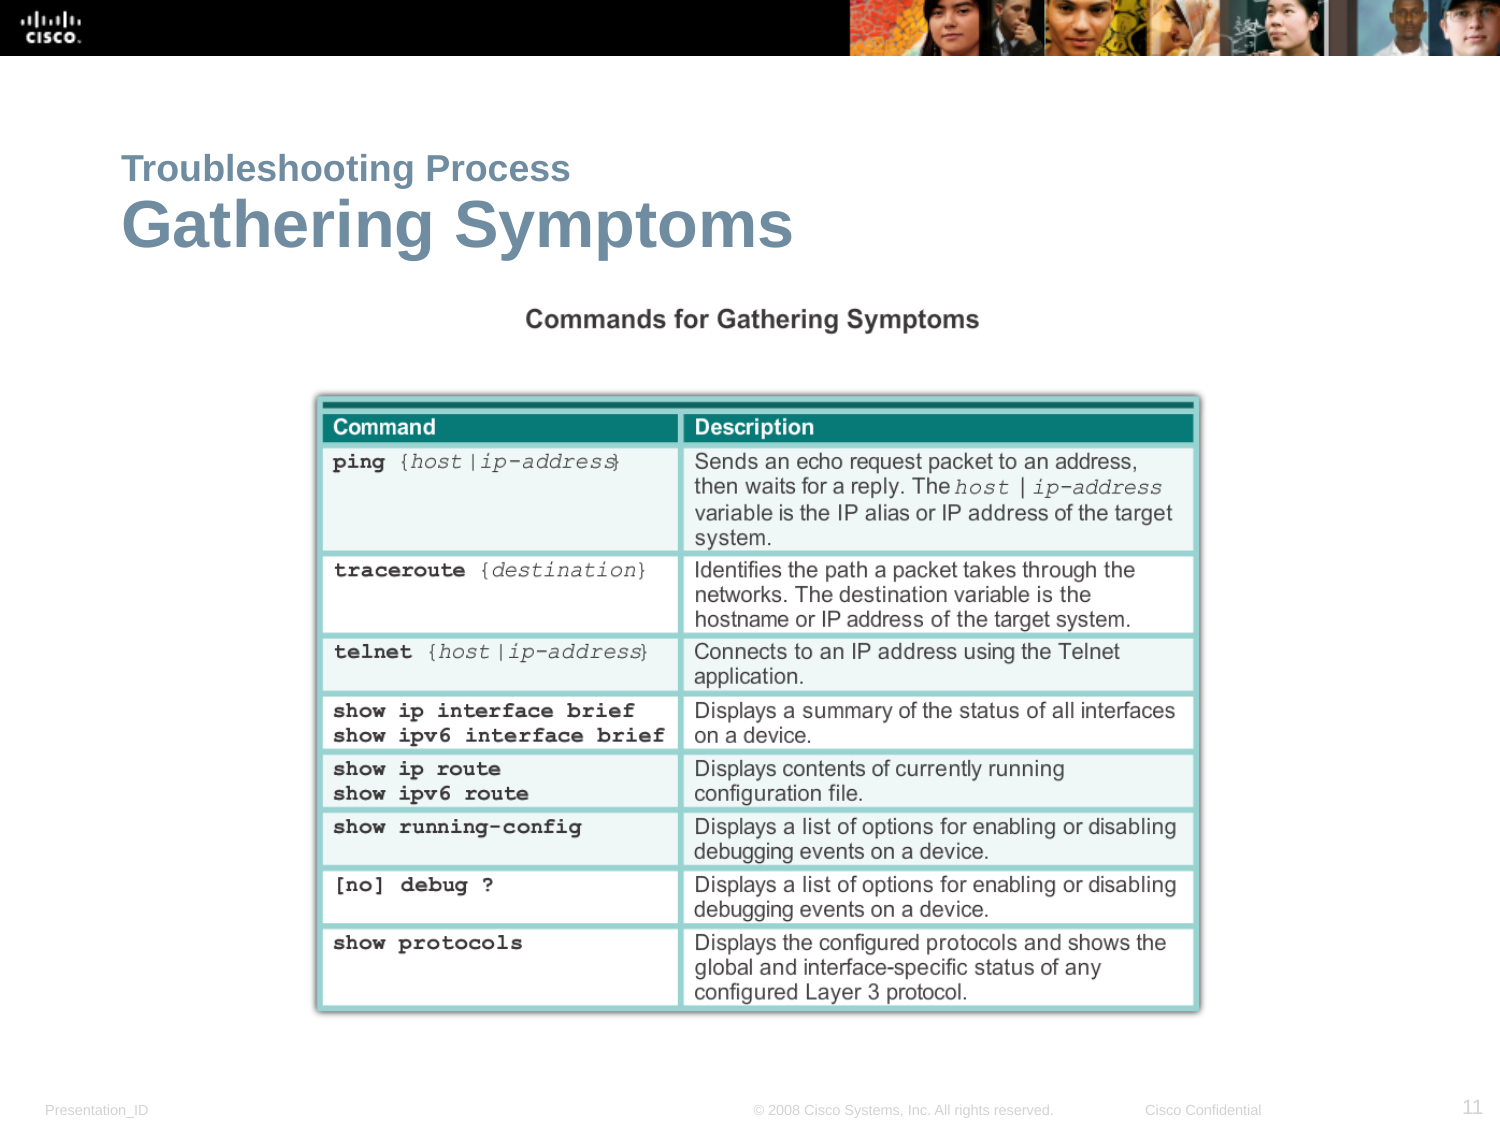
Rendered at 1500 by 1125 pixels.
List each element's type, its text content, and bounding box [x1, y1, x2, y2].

picture [0, 0, 1500, 56]
title Troubleshooting Process Gathering Symptoms [107, 130, 1444, 269]
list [107, 296, 1411, 1022]
